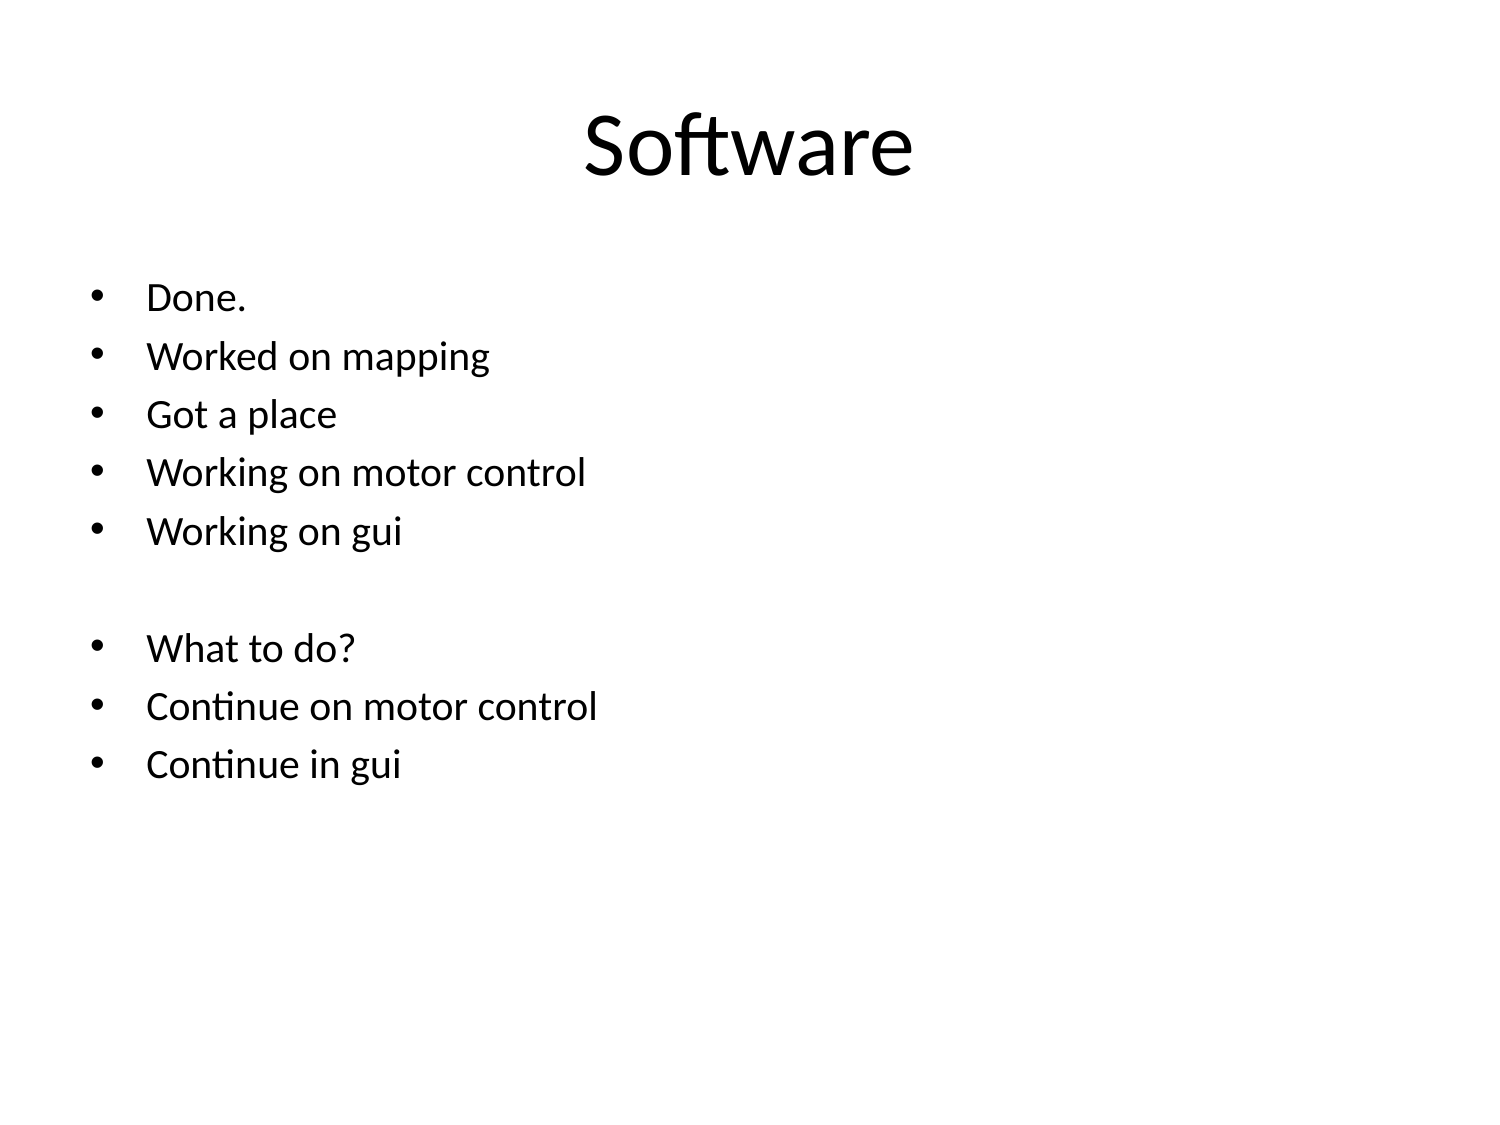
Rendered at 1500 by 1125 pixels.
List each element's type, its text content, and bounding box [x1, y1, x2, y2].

list Done. Worked on mapping Got a place Working on motor control Working on gui What to do? Continue on motor control Continue in gui [75, 262, 1425, 1005]
title Software [75, 45, 1425, 233]
